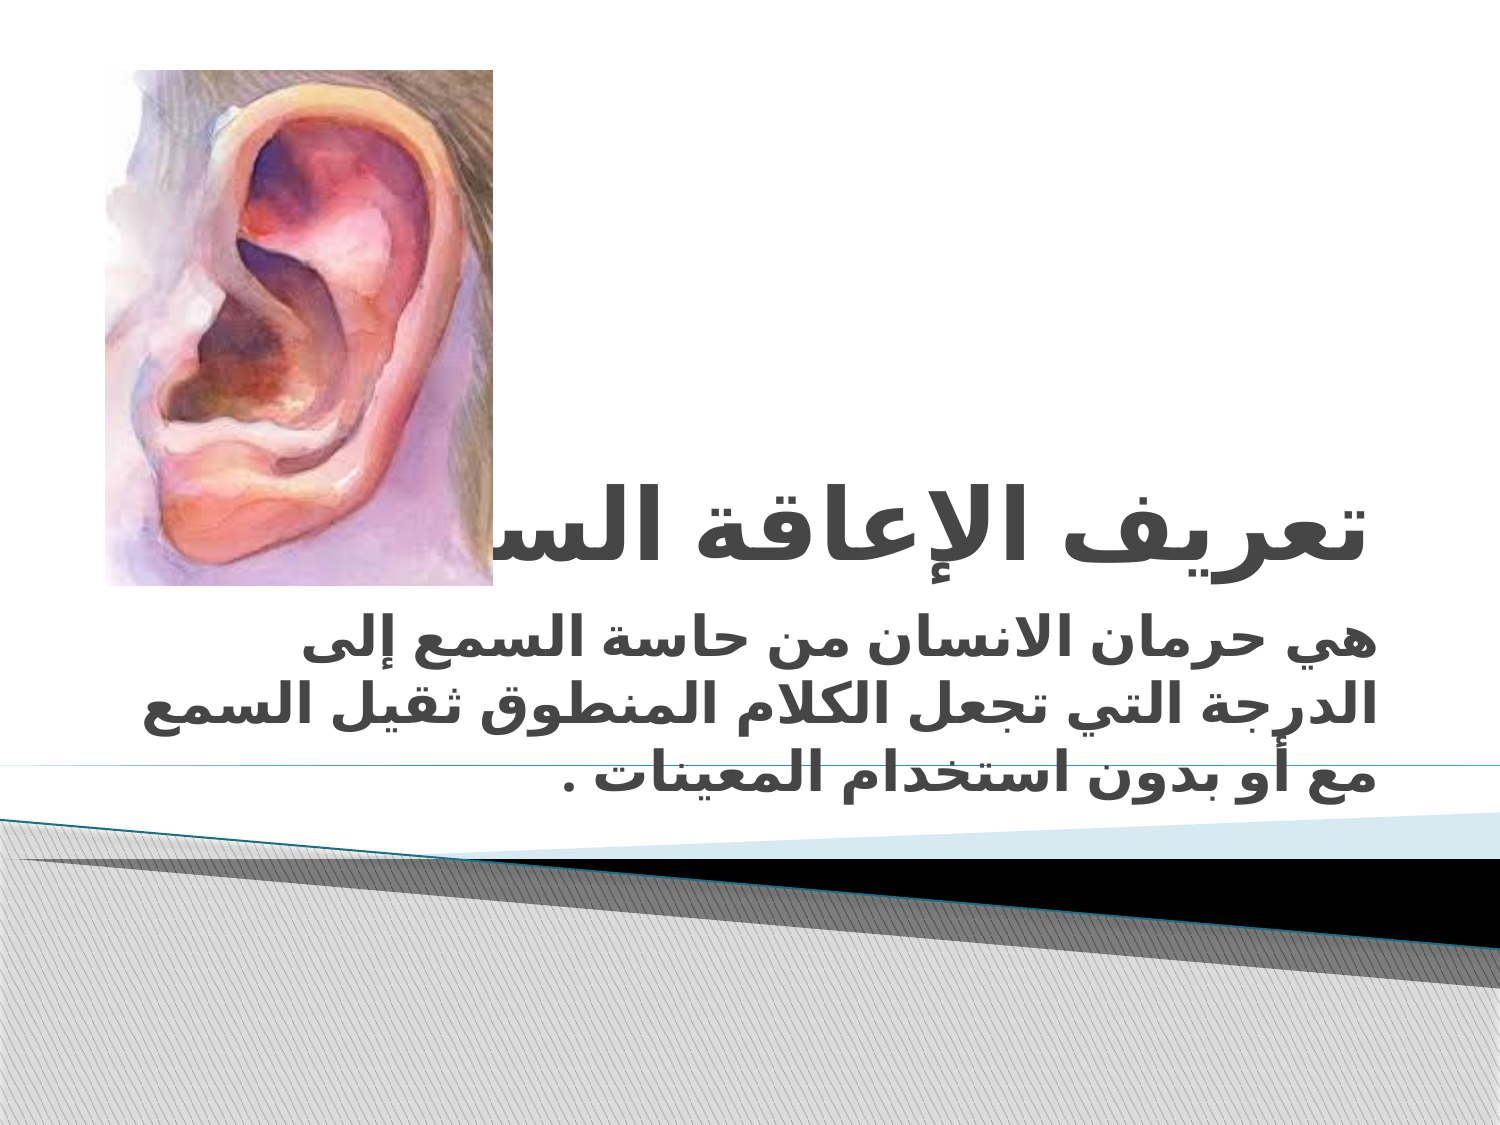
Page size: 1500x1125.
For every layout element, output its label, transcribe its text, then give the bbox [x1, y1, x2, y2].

picture [5, 859, 1500, 989]
title تعريف الإعاقة السمعية : [498, 287, 1388, 588]
subtitle هي حرمان الانسان من حاسة السمع إلى الدرجة التي تجعل الكلام المنطوق ثقيل السمع مع أو بدون استخدام المعينات . [112, 592, 1388, 790]
picture [105, 70, 493, 587]
